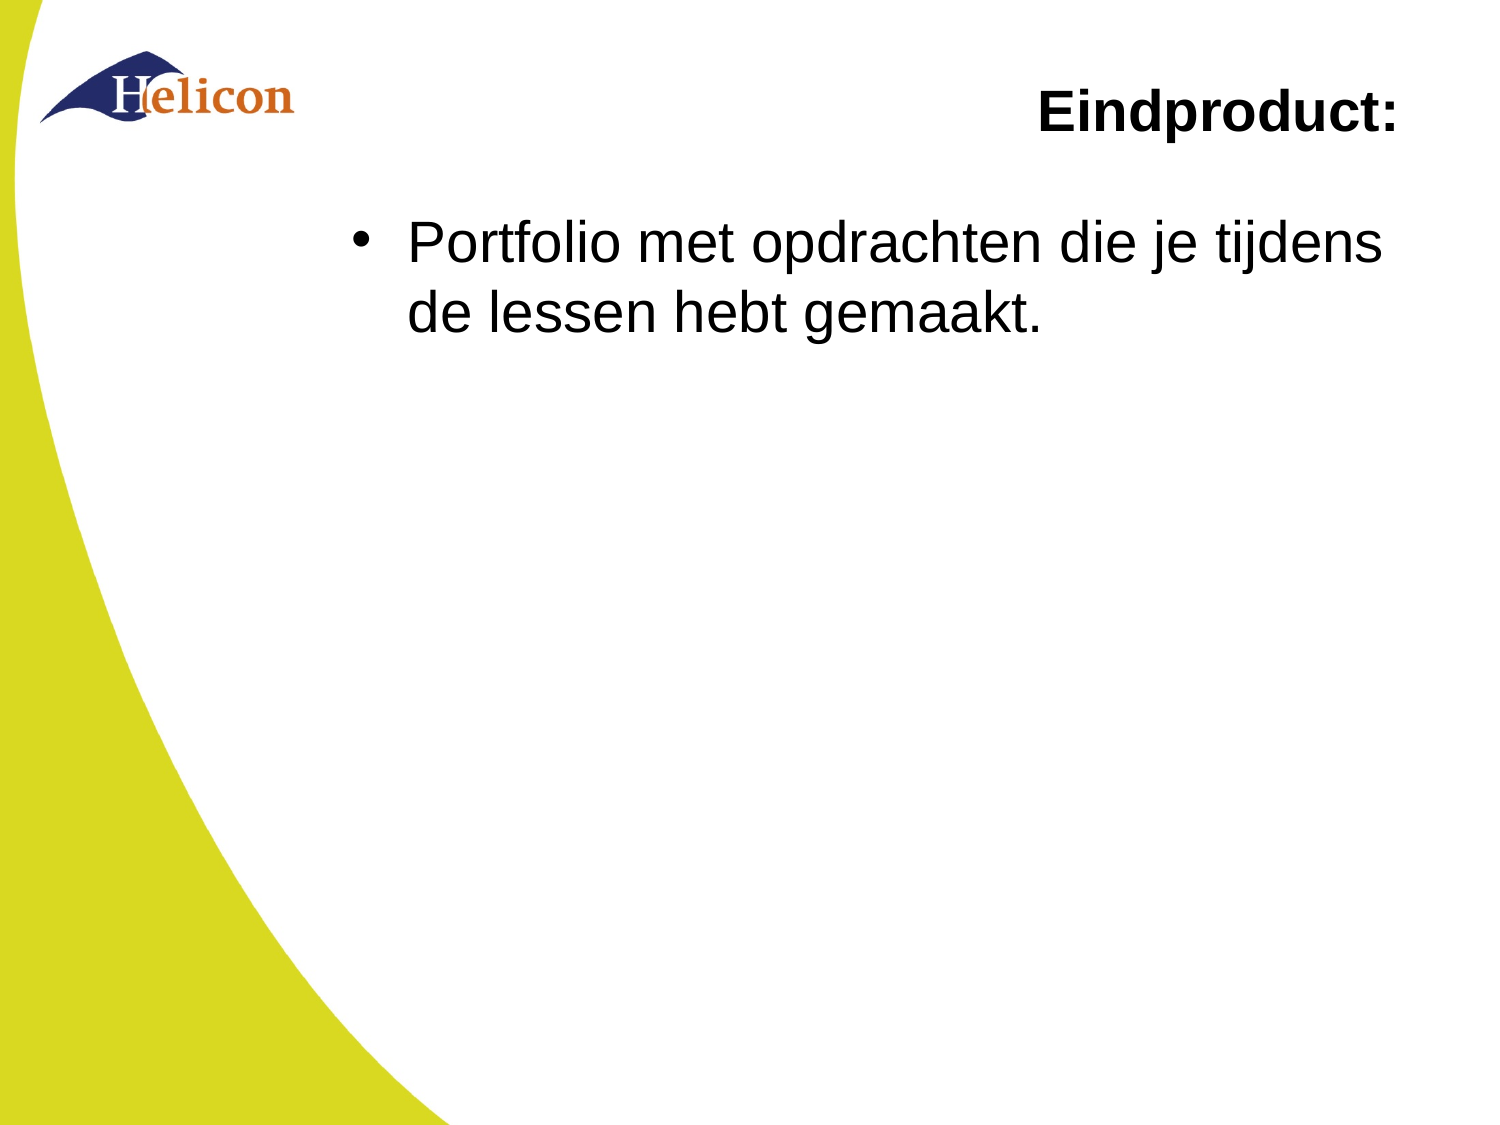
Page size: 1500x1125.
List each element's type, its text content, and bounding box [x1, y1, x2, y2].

picture [0, 0, 1500, 1125]
title Eindproduct: [324, 54, 1415, 161]
list Portfolio met opdrachten die je tijdens de lessen hebt gemaakt. [336, 196, 1425, 1005]
